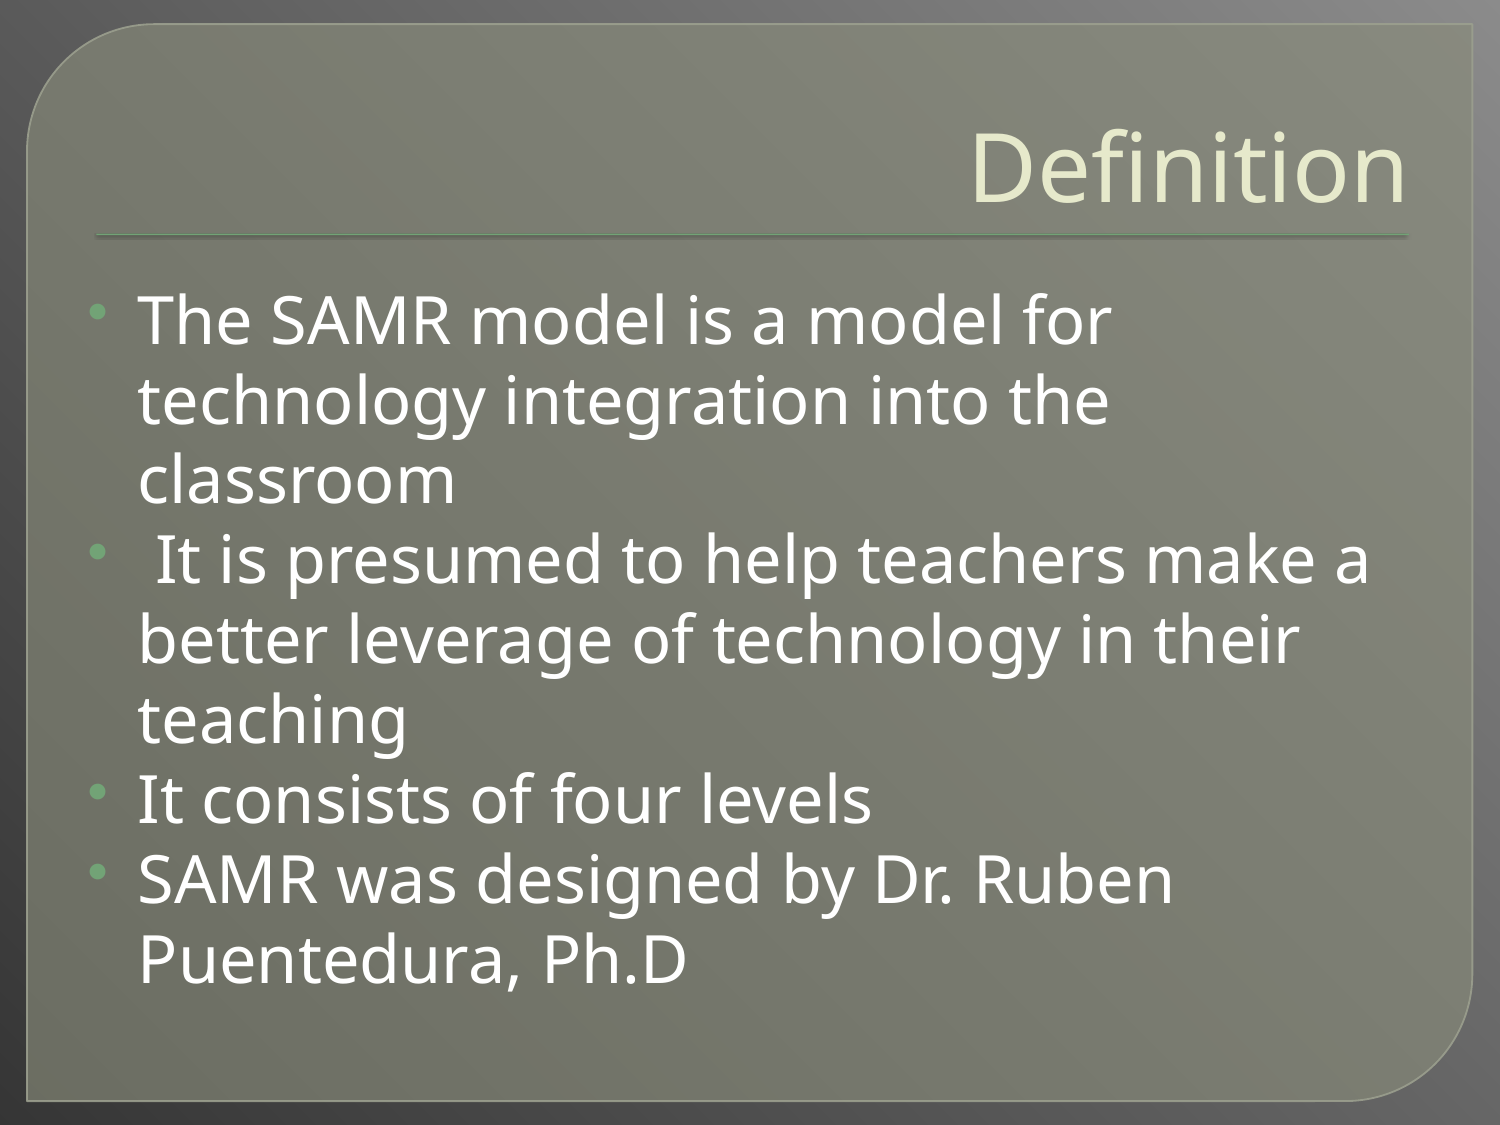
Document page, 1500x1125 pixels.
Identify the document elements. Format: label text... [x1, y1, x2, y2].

list The SAMR model is a model for technology integration into the classroom It is presumed to help teachers make a better leverage of technology in their teaching It consists of four levels SAMR was designed by Dr. Ruben Puentedura, Ph.D [75, 270, 1425, 1013]
title Definition [75, 41, 1425, 230]
